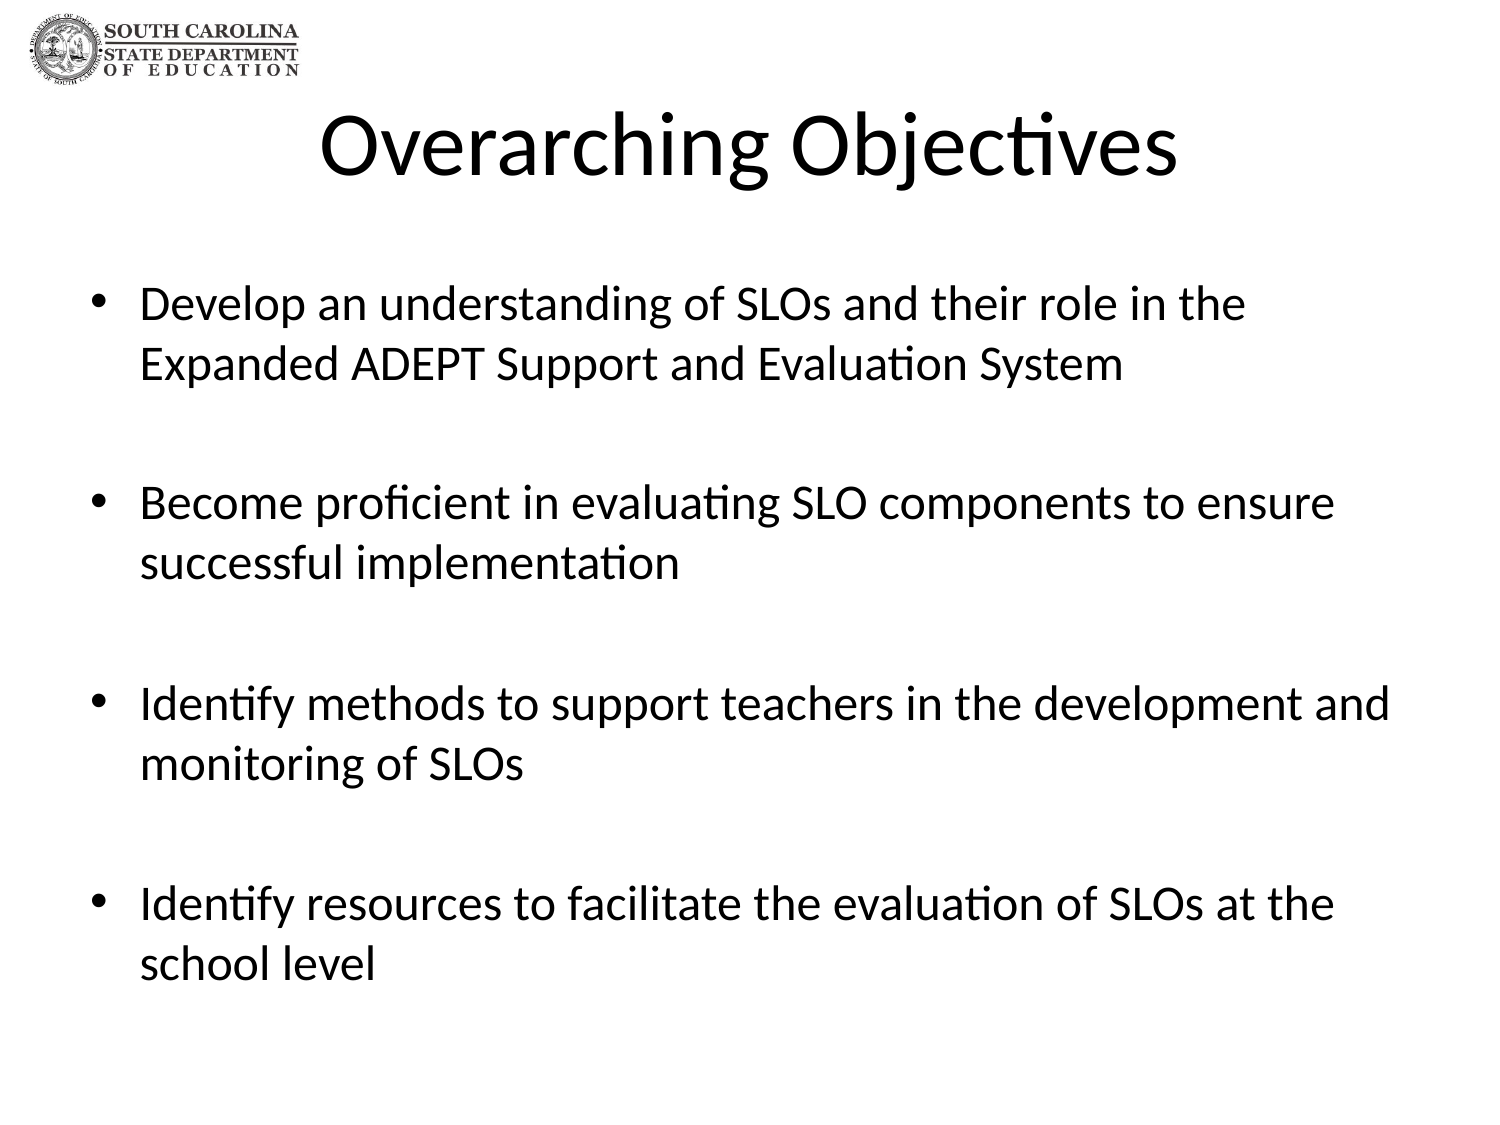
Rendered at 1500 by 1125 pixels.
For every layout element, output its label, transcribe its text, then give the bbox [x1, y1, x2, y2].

list Develop an understanding of SLOs and their role in the Expanded ADEPT Support and Evaluation System Become proficient in evaluating SLO components to ensure successful implementation Identify methods to support teachers in the development and monitoring of SLOs Identify resources to facilitate the evaluation of SLOs at the school level [75, 262, 1425, 1005]
picture [24, 12, 313, 90]
title Overarching Objectives [75, 45, 1425, 233]
